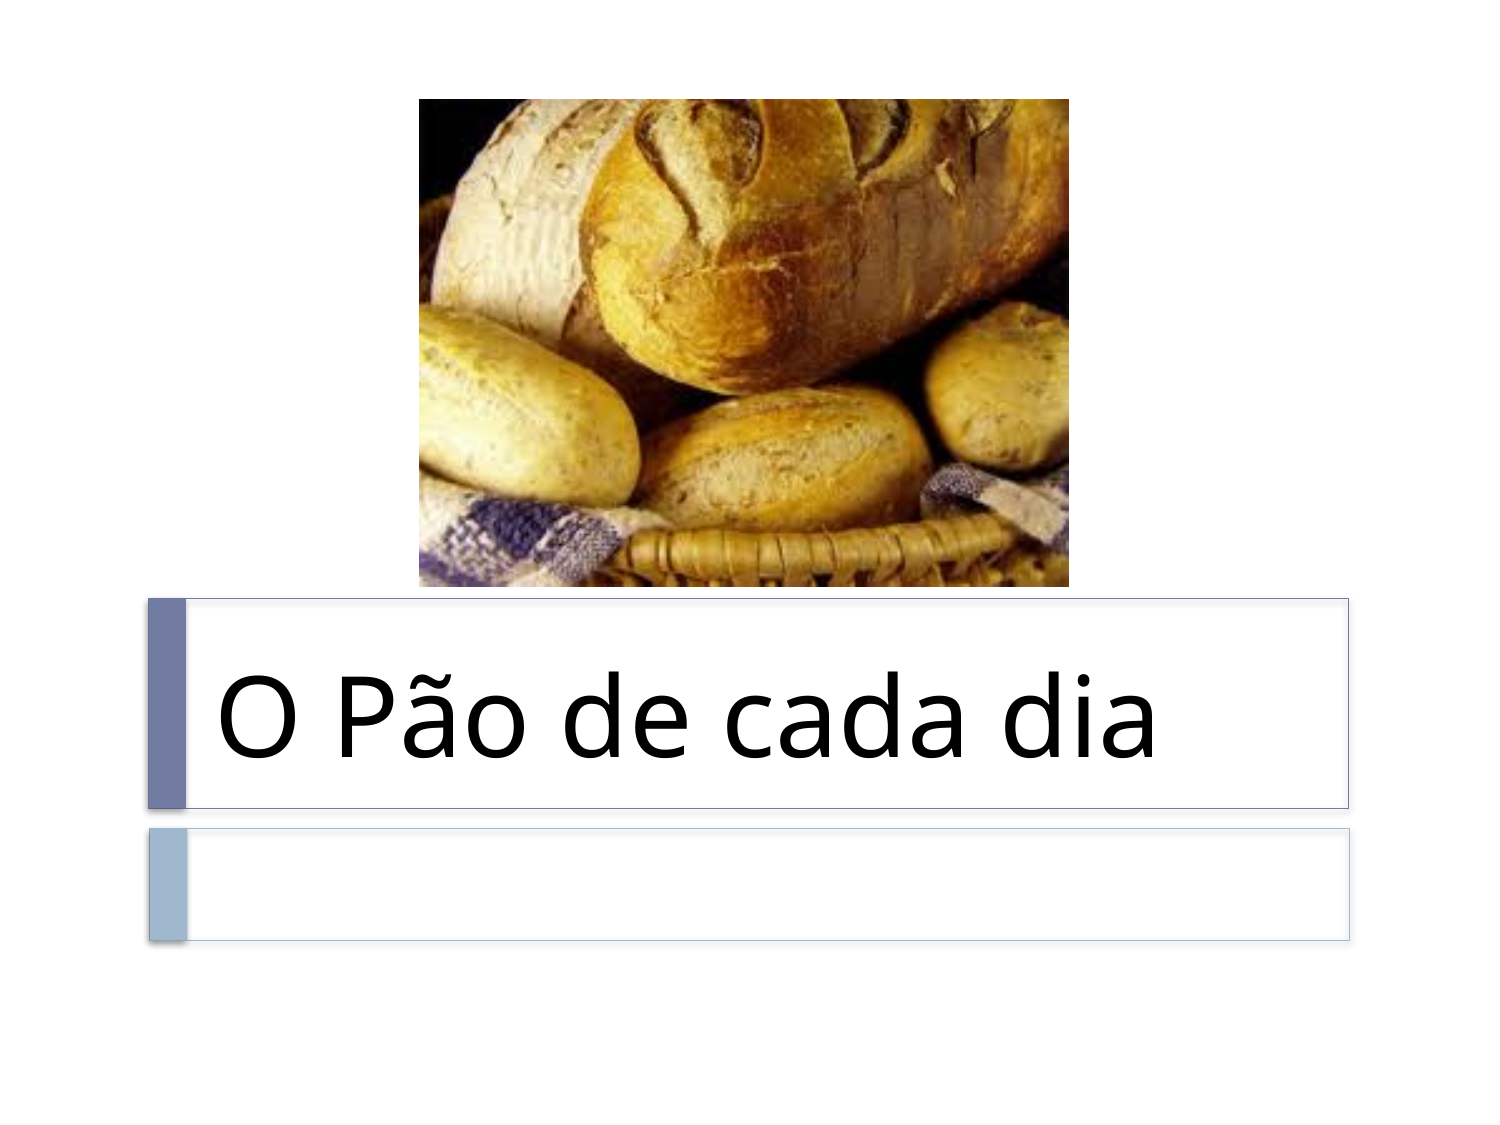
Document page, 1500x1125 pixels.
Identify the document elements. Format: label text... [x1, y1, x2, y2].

title O Pão de cada dia [200, 637, 1325, 800]
picture [418, 99, 1070, 587]
